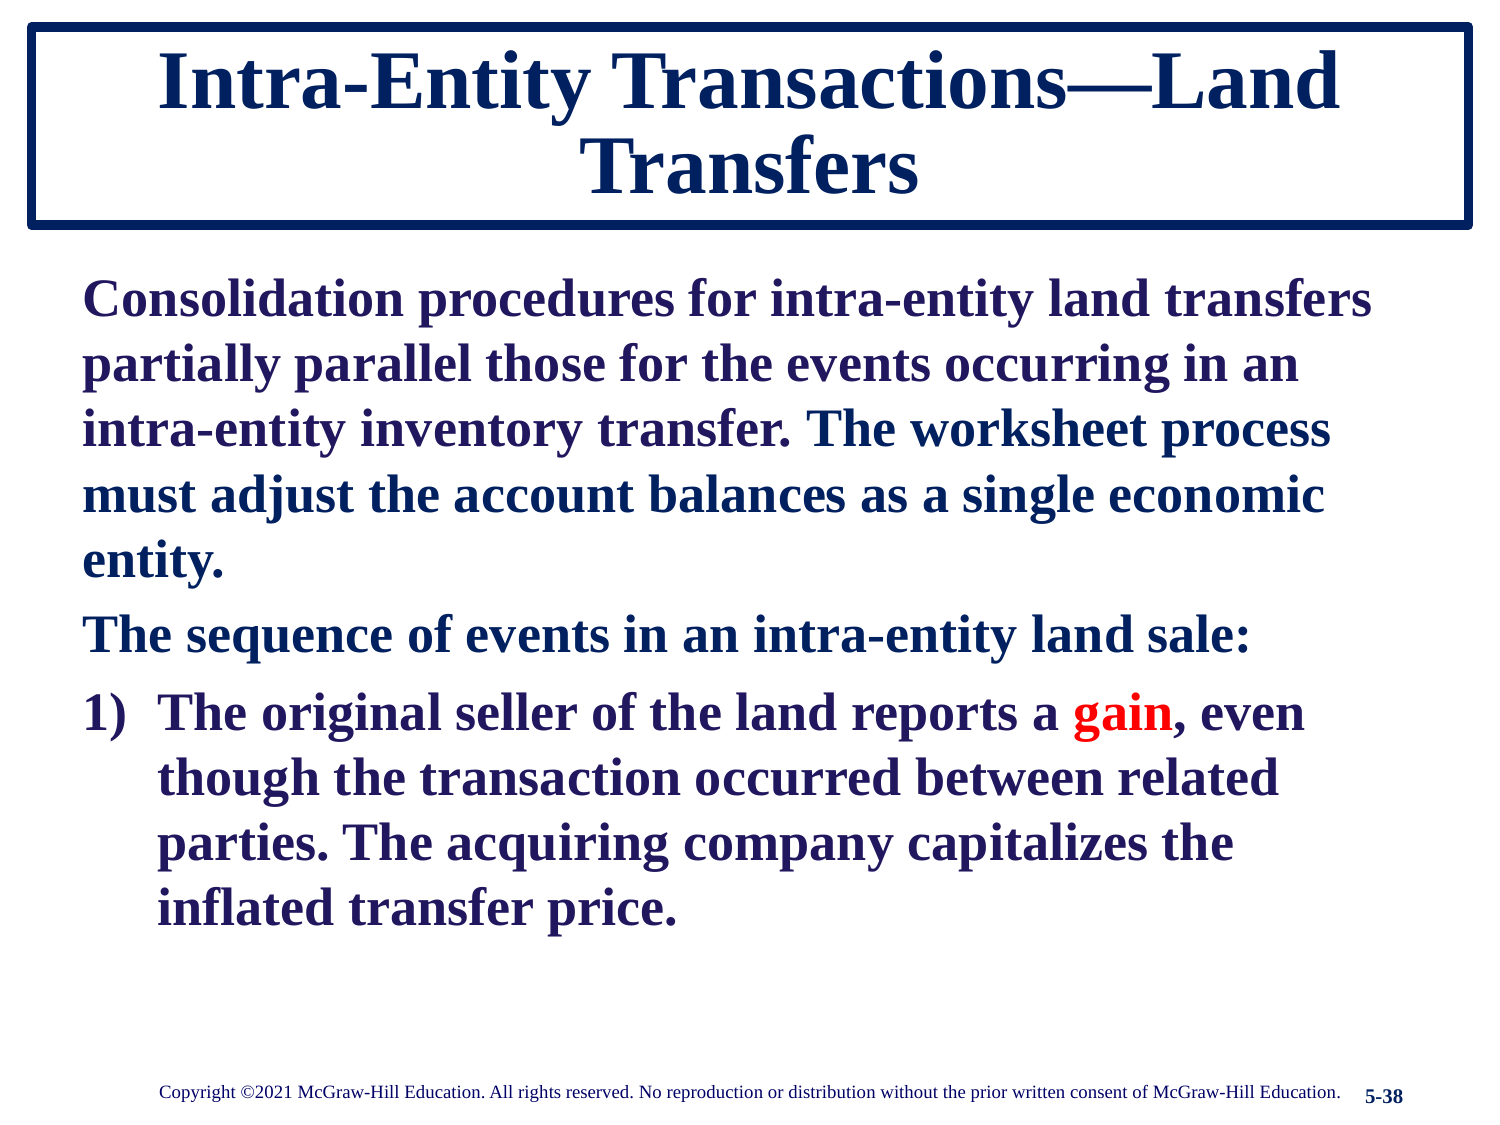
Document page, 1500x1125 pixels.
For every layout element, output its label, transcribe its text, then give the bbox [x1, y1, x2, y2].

title Intra-Entity Transactions—Land Transfers [27, 22, 1473, 230]
list Consolidation procedures for intra-entity land transfers partially parallel those for the events occurring in an intra-entity inventory transfer. The worksheet process must adjust the account balances as a single economic entity. The sequence of events in an intra-entity land sale: 1) The original seller of the land reports a gain, even though the transaction occurred between related parties. The acquiring company capitalizes the inflated transfer price. [67, 254, 1433, 1065]
slide_number 5-38 [1350, 1074, 1438, 1125]
text_box Copyright ©2021 McGraw-Hill Education. All rights reserved. No reproduction or distribution without the prior written consent of McGraw-Hill Education. [76, 1072, 1424, 1110]
